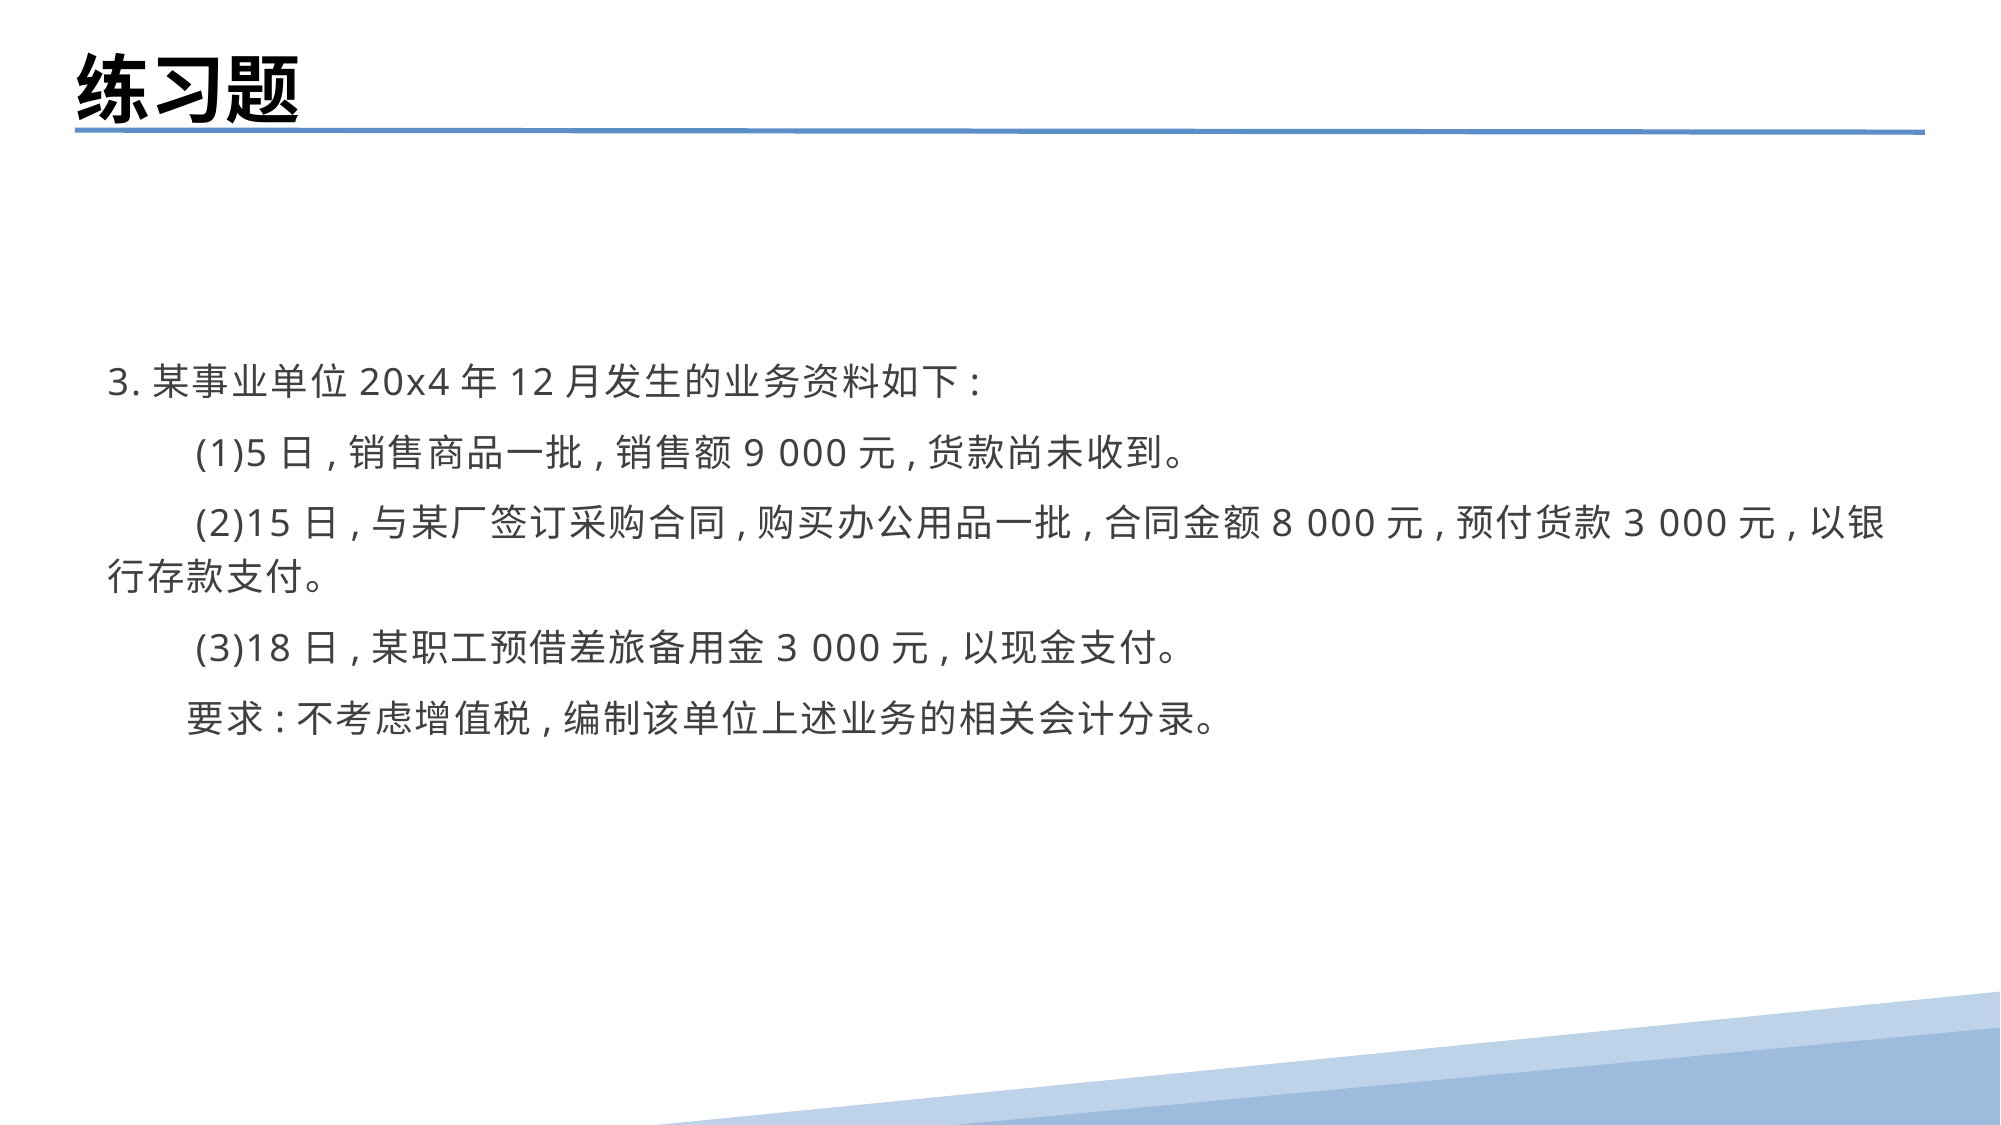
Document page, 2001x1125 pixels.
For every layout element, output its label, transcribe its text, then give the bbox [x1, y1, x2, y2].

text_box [656, 991, 2000, 1125]
text_box 3.某事业单位20x4年12月发生的业务资料如下: (1)5日,销售商品一批,销售额9 000元,货款尚未收到。 (2)15日,与某厂签订采购合同,购买办公用品一批,合同金额8 000元,预付货款3 000元,以银行存款支付。 (3)18日,某职工预借差旅备用金3 000元,以现金支付。 要求:不考虑增值税,编制该单位上述业务的相关会计分录。 [97, 137, 1925, 1022]
text_box 练习题 [75, 32, 1925, 130]
